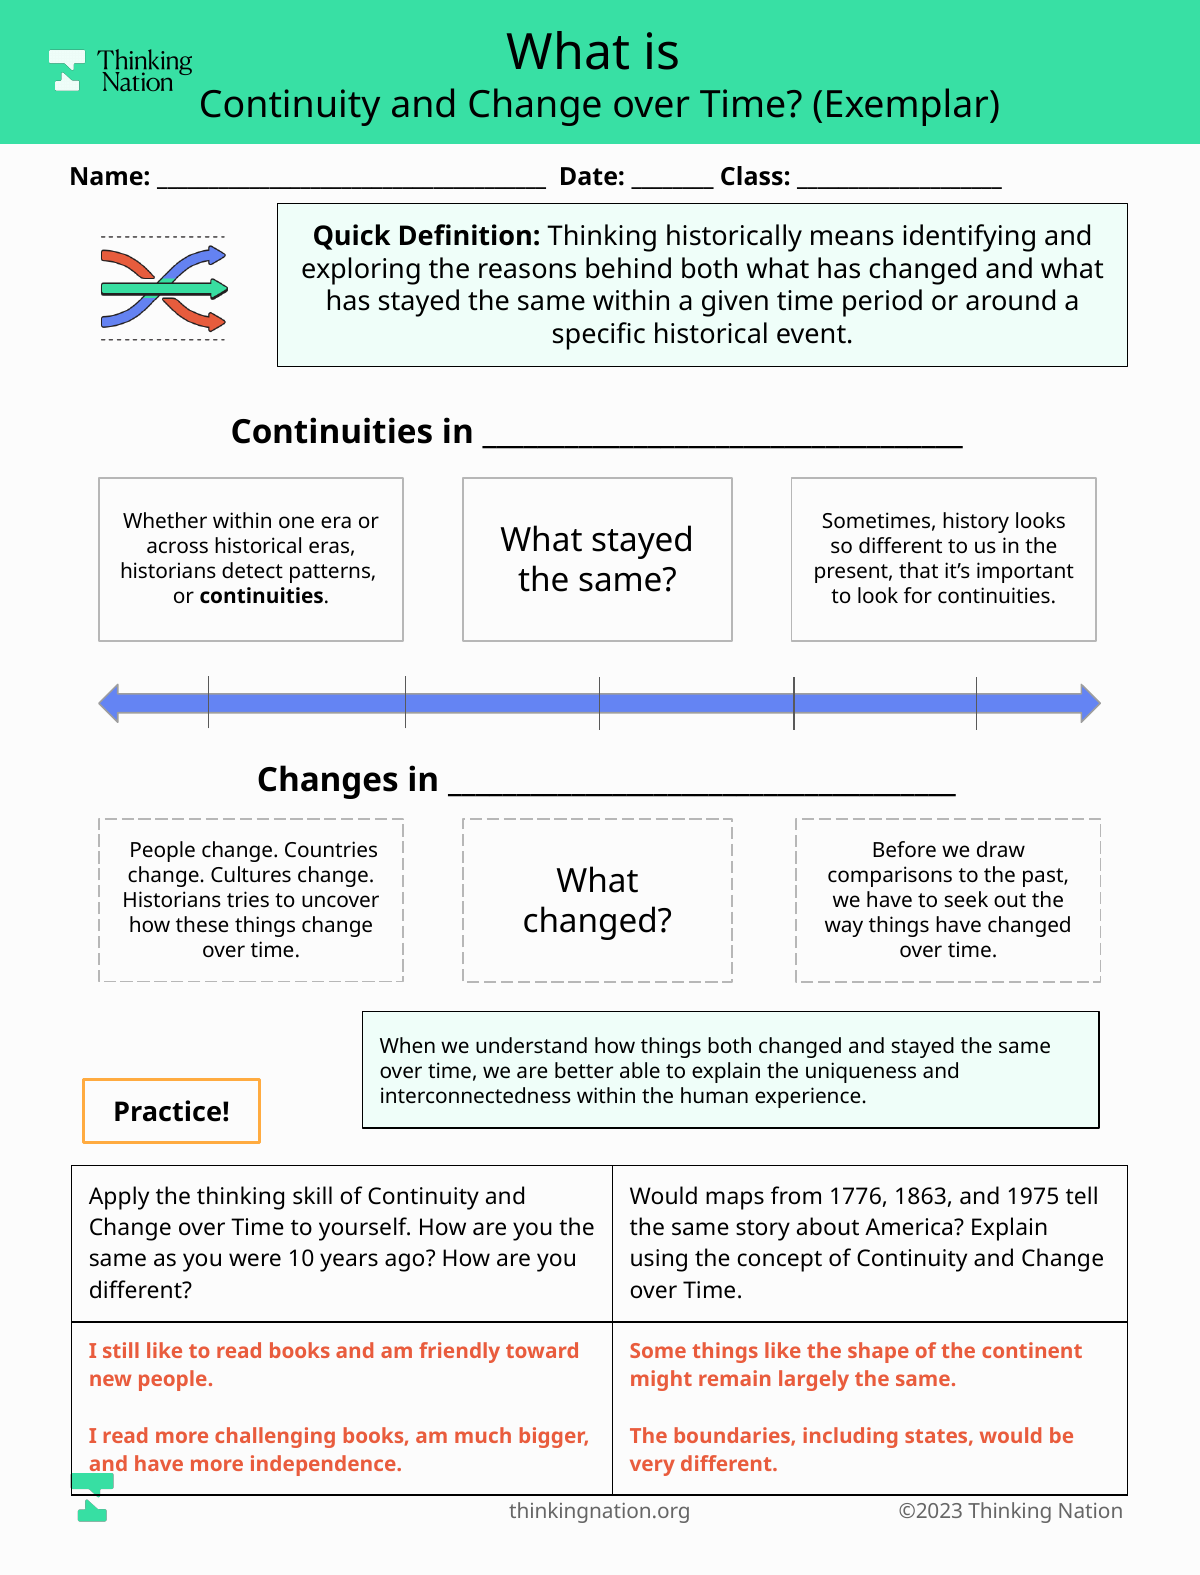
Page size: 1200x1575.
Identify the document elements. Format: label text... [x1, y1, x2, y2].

text_box Quick Definition: Thinking historically means identifying and exploring the reasons behind both what has changed and what has stayed the same within a given time period or around a specific historical event. [277, 205, 1128, 367]
text_box [980, 684, 1101, 723]
text_box [604, 693, 789, 713]
table_cell Some things like the shape of the continent might remain largely the same. The boundaries, including states, would be very different. [613, 1323, 1127, 1494]
text_box What stayed the same? [463, 477, 732, 641]
table_header Would maps from 1776, 1863, and 1975 tell the same story about America? Explain using the concept of Continuity and Change over Time. [613, 1166, 1127, 1321]
picture [83, 207, 245, 369]
picture [58, 1463, 126, 1531]
table_cell I still like to read books and am friendly toward new people. I read more challenging books, am much bigger, and have more independence. [72, 1323, 612, 1494]
text_box What is Continuity and Change over Time? (Exemplar) [0, 0, 1200, 144]
text_box [213, 693, 401, 713]
text_box ©2023 Thinking Nation [854, 1483, 1139, 1532]
text_box Whether within one era or across historical eras, historians detect patterns, or continuities. [98, 477, 404, 641]
text_box thinkingnation.org [457, 1496, 742, 1532]
text_box What changed? [463, 818, 732, 982]
text_box Practice! [83, 1079, 260, 1143]
text_box People change. Countries change. Cultures change. Historians tries to uncover how these things change over time. [98, 818, 404, 982]
text_box Sometimes, history looks so different to us in the present, that it’s important to look for continuities. [791, 477, 1096, 641]
text_box [798, 693, 972, 713]
text_box Before we draw comparisons to the past, we have to seek out the way things have changed over time. [796, 818, 1101, 982]
text_box [98, 684, 203, 723]
table_header Apply the thinking skill of Continuity and Change over Time to yourself. How are you the same as you were 10 years ago? How are you different? [72, 1166, 612, 1321]
text_box [410, 693, 595, 713]
text_box Continuities in ___________________________________ [178, 396, 1017, 449]
text_box Changes in _____________________________________ [197, 744, 1017, 797]
text_box When we understand how things both changed and stayed the same over time, we are better able to explain the uniqueness and interconnectedness within the human experience. [362, 1011, 1100, 1128]
picture [33, 35, 197, 104]
text_box Name: ______________________________________ Date: ________ Class: ____________________ [54, 144, 1200, 205]
